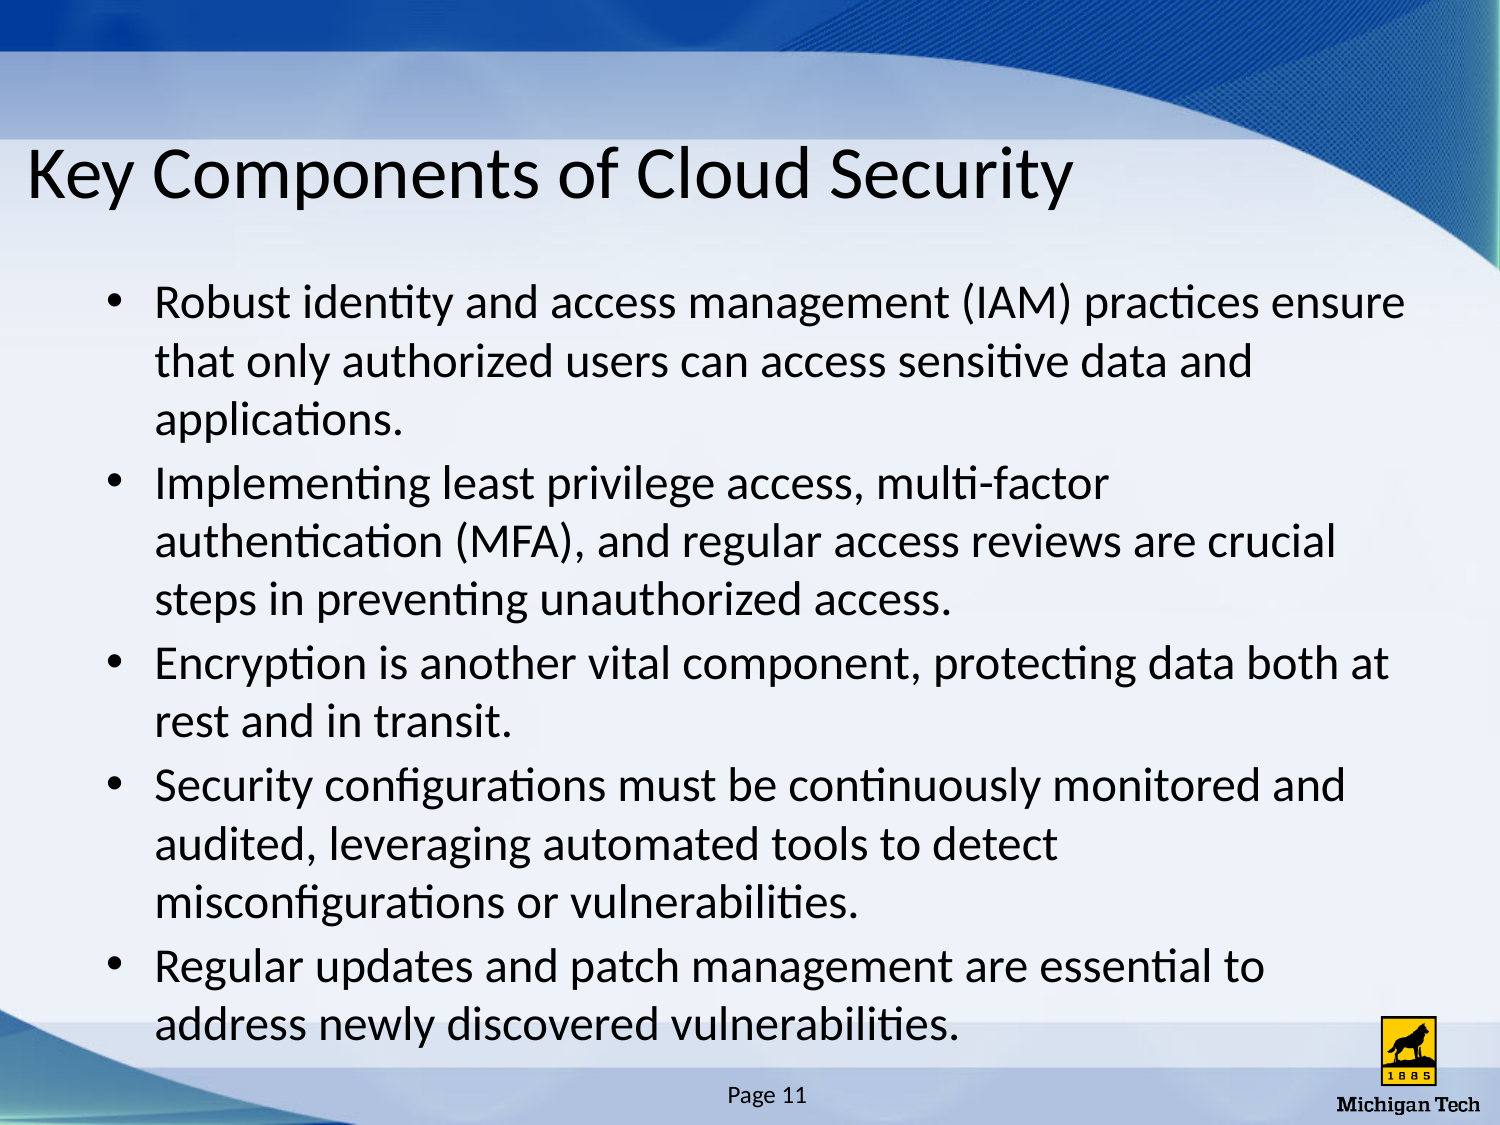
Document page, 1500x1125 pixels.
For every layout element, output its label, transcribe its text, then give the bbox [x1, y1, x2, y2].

title Key Components of Cloud Security [12, 75, 1263, 263]
list Robust identity and access management (IAM) practices ensure that only authorized users can access sensitive data and applications. Implementing least privilege access, multi-factor authentication (MFA), and regular access reviews are crucial steps in preventing unauthorized access. Encryption is another vital component, protecting data both at rest and in transit. Security configurations must be continuously monitored and audited, leveraging automated tools to detect misconfigurations or vulnerabilities. Regular updates and patch management are essential to address newly discovered vulnerabilities. [75, 262, 1425, 1063]
picture [0, 0, 1500, 1125]
